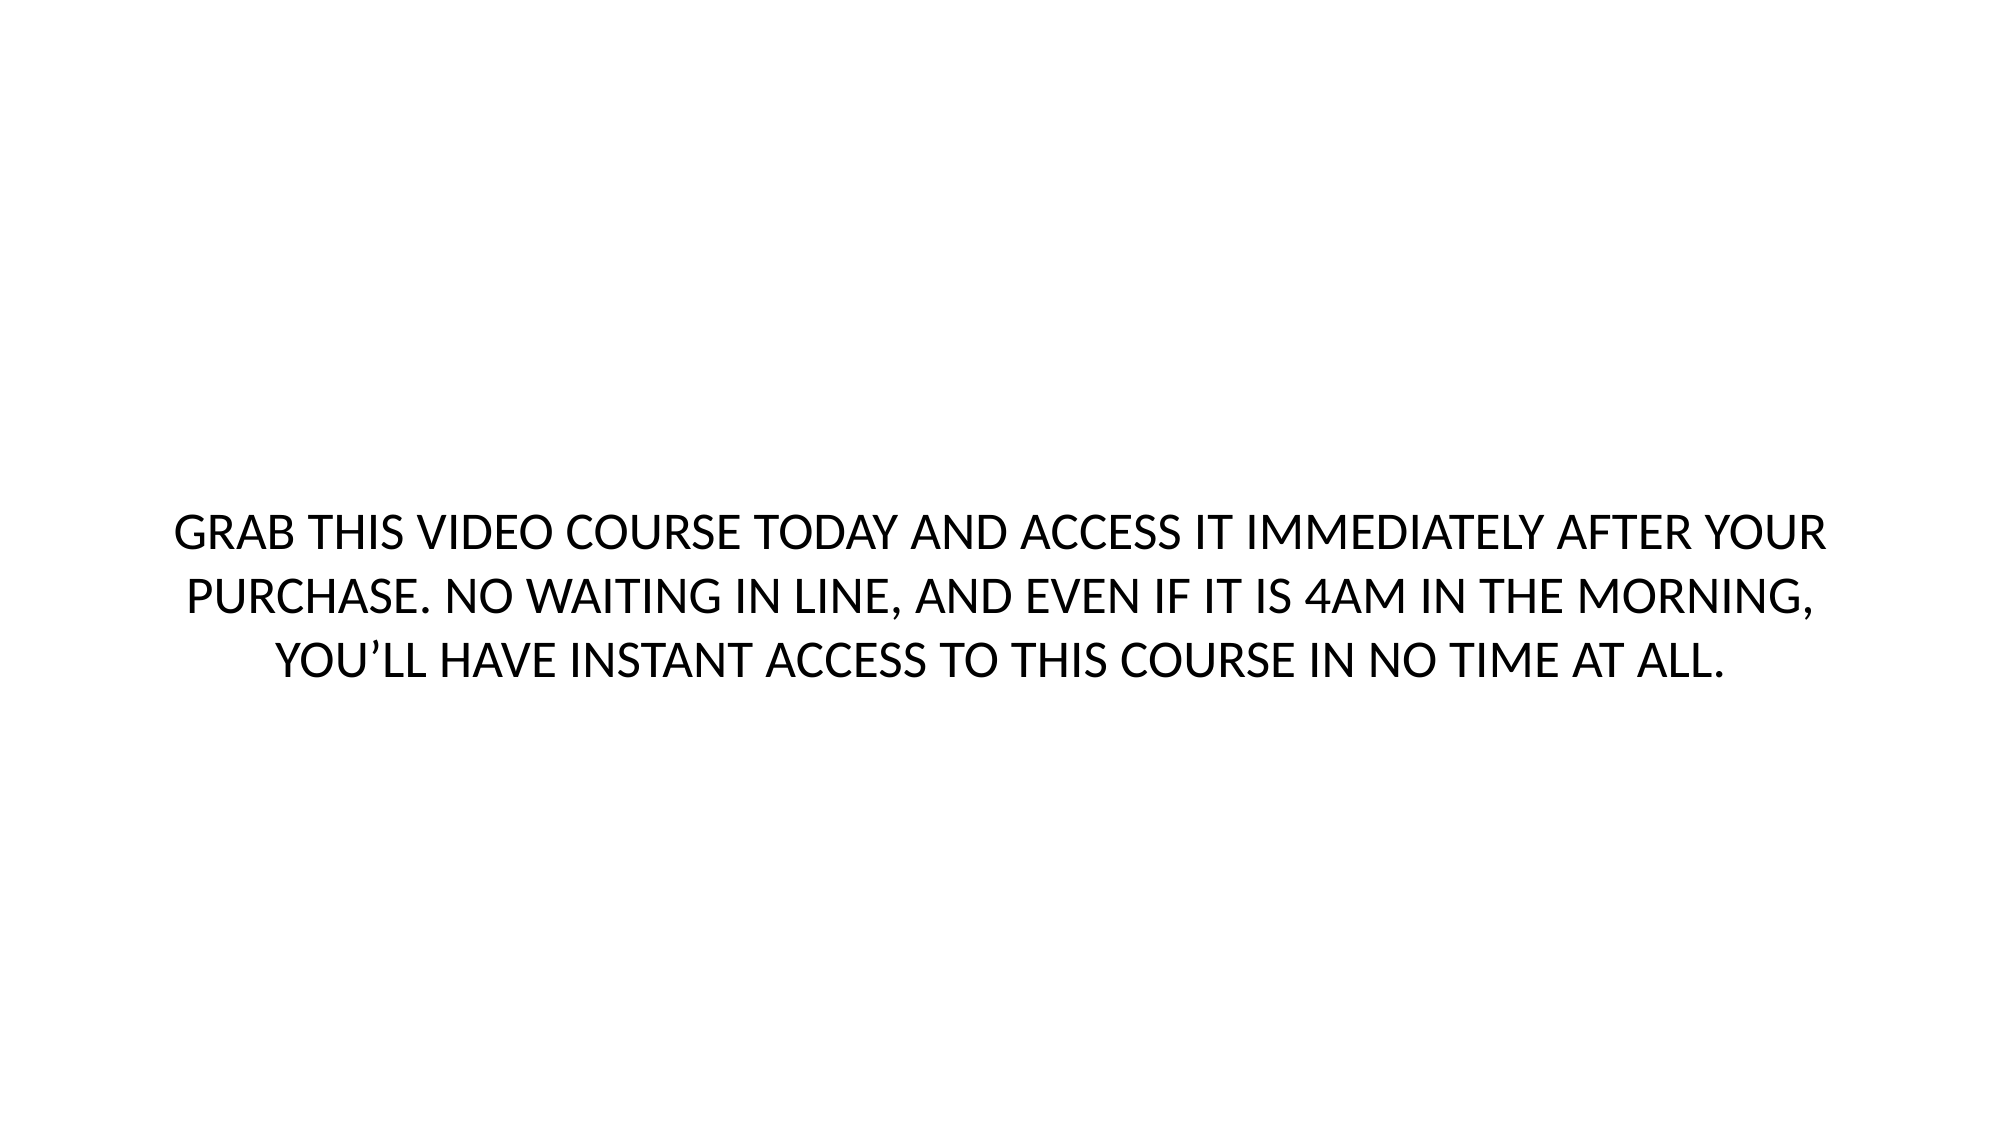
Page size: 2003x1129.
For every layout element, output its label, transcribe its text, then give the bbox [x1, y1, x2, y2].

title GRAB THIS VIDEO COURSE TODAY AND ACCESS IT IMMEDIATELY AFTER YOUR PURCHASE. NO WAITING IN LINE, AND EVEN IF IT IS 4AM IN THE MORNING, YOU’LL HAVE INSTANT ACCESS TO THIS COURSE IN NO TIME AT ALL. [150, 471, 1853, 714]
